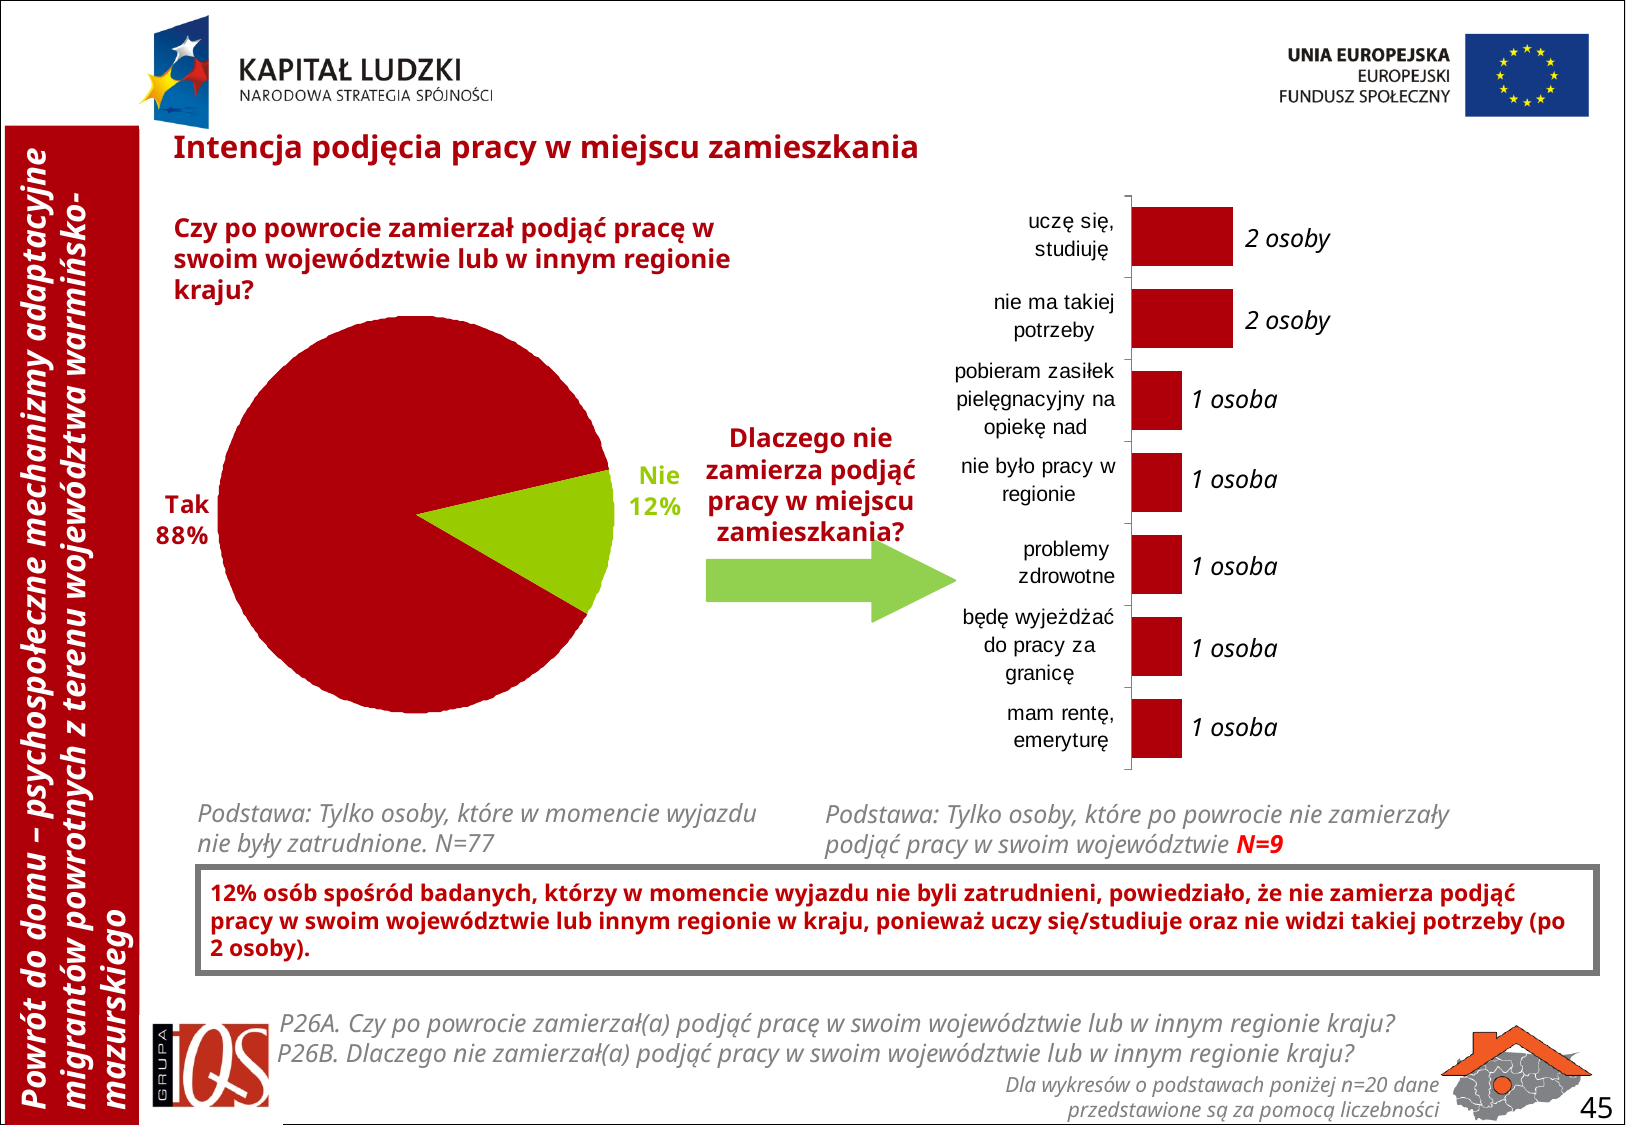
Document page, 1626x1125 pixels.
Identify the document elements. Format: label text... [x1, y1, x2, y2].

text_box Podstawa: Tylko osoby, które w momencie wyjazdu nie były zatrudnione. N=77 [191, 797, 766, 858]
text_box 12% osób spośród badanych, którzy w momencie wyjazdu nie byli zatrudnieni, powiedziało, że nie zamierza podjąć pracy w swoim województwie lub innym regionie w kraju, ponieważ uczy się/studiuje oraz nie widzi takiej potrzeby (po 2 osoby). [198, 867, 1597, 974]
text_box Czy po powrocie zamierzał podjąć pracę w swoim województwie lub w innym regionie kraju? [167, 210, 748, 305]
picture [1438, 1023, 1594, 1082]
slide_number 45 [1249, 1082, 1625, 1125]
picture [1250, 7, 1617, 143]
text_box Podstawa: Tylko osoby, które po powrocie nie zamierzały podjąć pracy w swoim województwie N=9 [819, 798, 1534, 859]
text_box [83, 280, 719, 755]
text_box Dlaczego nie zamierza podjąć pracy w miejscu zamieszkania? [724, 421, 936, 547]
picture [139, 1015, 283, 1125]
text_box [724, 547, 936, 622]
text_box P26B. Dlaczego nie zamierzał(a) podjąć pracy w swoim województwie lub w innym regionie kraju? [271, 1037, 1443, 1068]
text_box P26A. Czy po powrocie zamierzał(a) podjąć pracę w swoim województwie lub w innym regionie kraju? [273, 1007, 1446, 1038]
picture [139, 15, 492, 129]
text_box Dla wykresów o podstawach poniżej n=20 dane przedstawione są za pomocą liczebności [976, 1071, 1446, 1122]
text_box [941, 187, 1609, 788]
text_box Intencja podjęcia pracy w miejscu zamieszkania [167, 127, 1093, 166]
